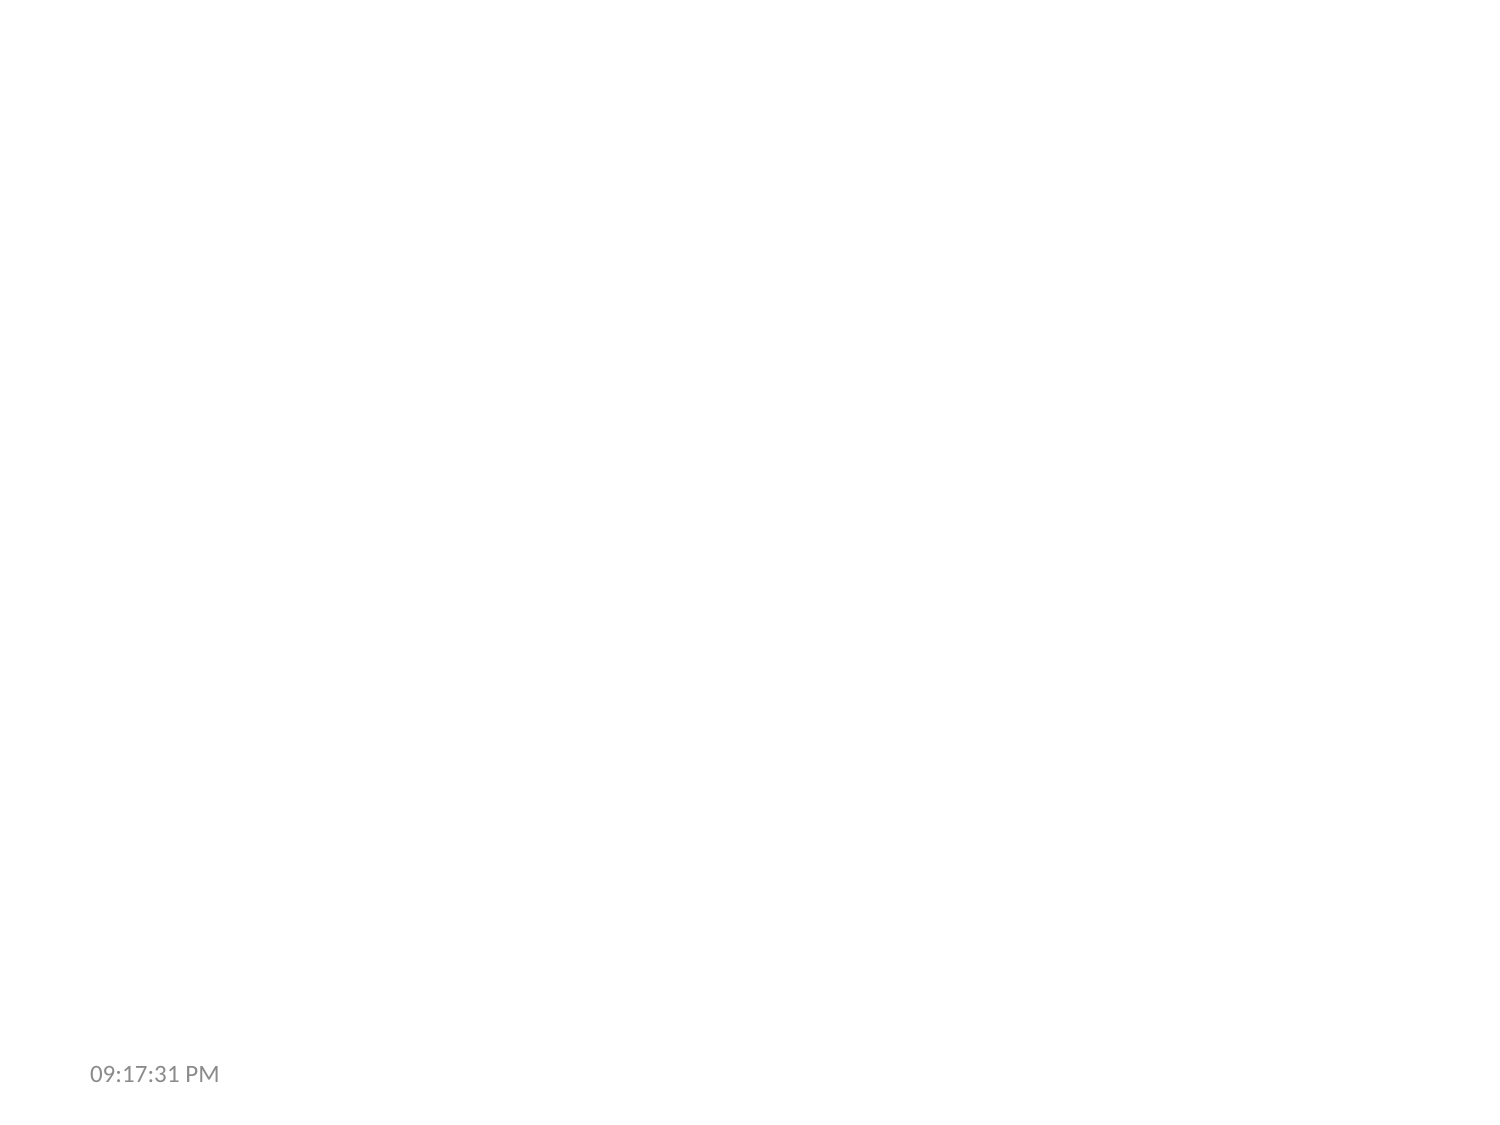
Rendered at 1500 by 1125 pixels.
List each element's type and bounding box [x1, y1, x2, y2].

slide_number [75, 1042, 425, 1103]
